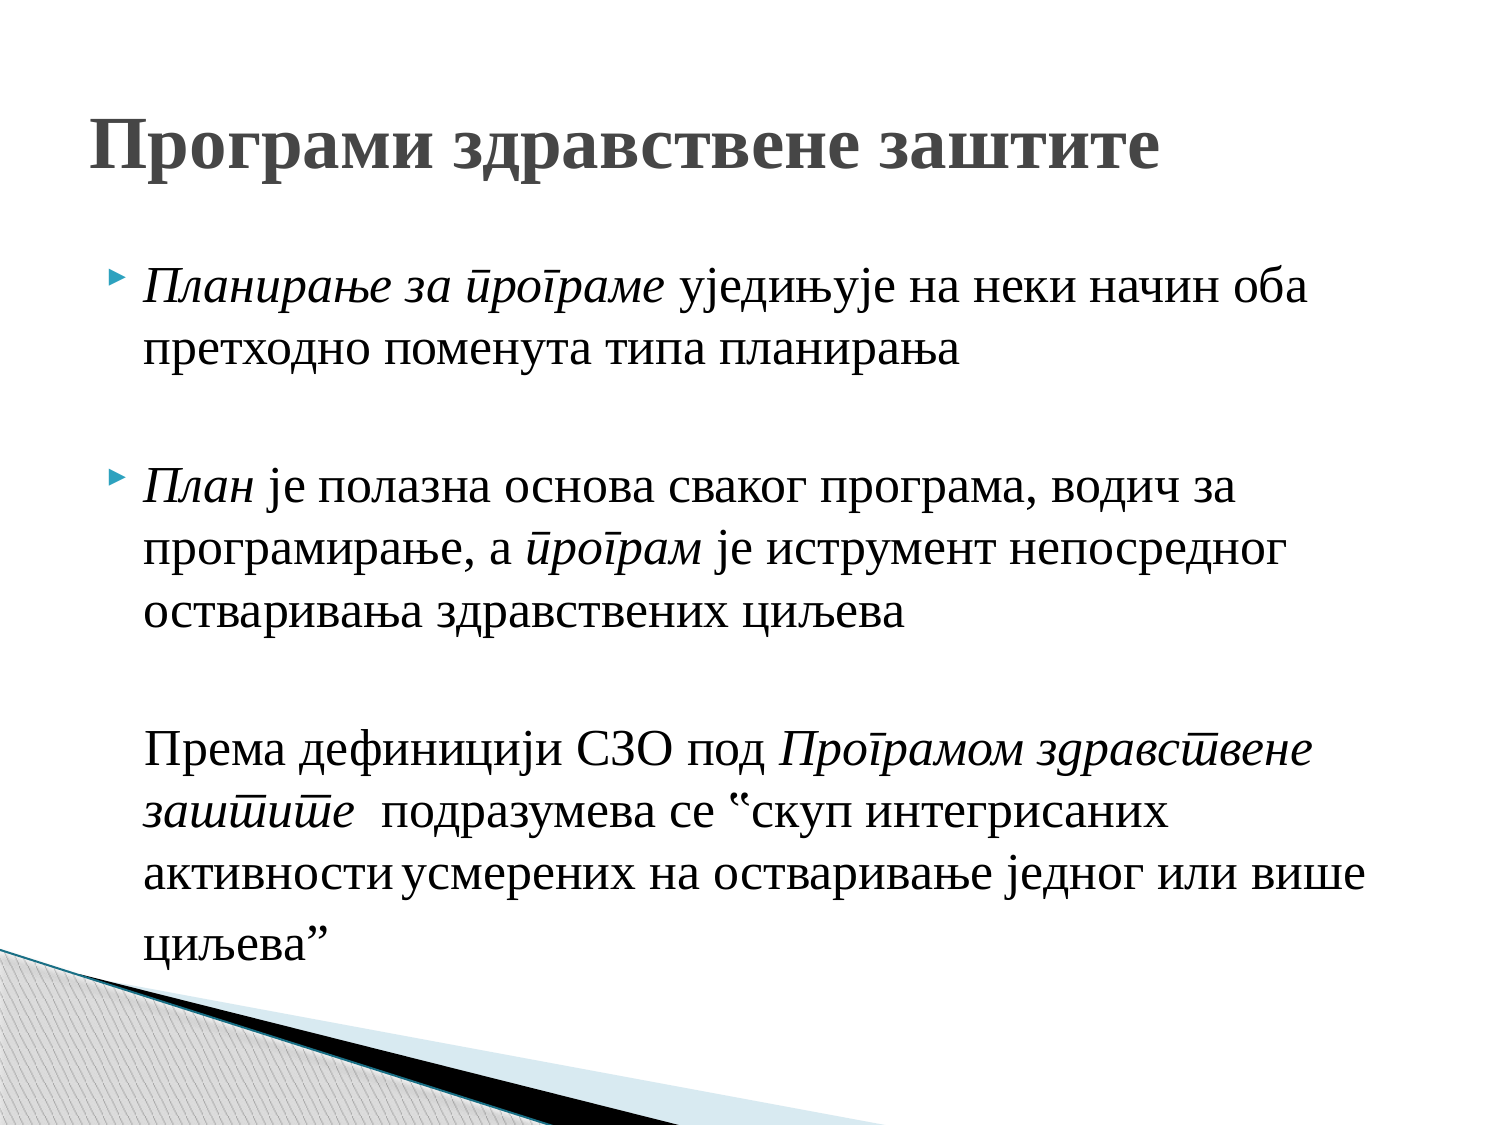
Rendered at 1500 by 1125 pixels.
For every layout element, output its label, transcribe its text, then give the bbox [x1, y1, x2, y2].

list Планирање за програме уједињује на неки начин оба претходно поменута типа планирања План је полазна основа сваког програма, водич за програмирање, а програм је иструмент непосредног остваривања здравствених циљева Према дефиницији СЗО под Програмом здравствене заштите подразумева се ‟скуп интегрисаних активности усмерених на остваривање једног или више циљева” [75, 243, 1425, 986]
title Програми здравствене заштите [75, 45, 1425, 233]
